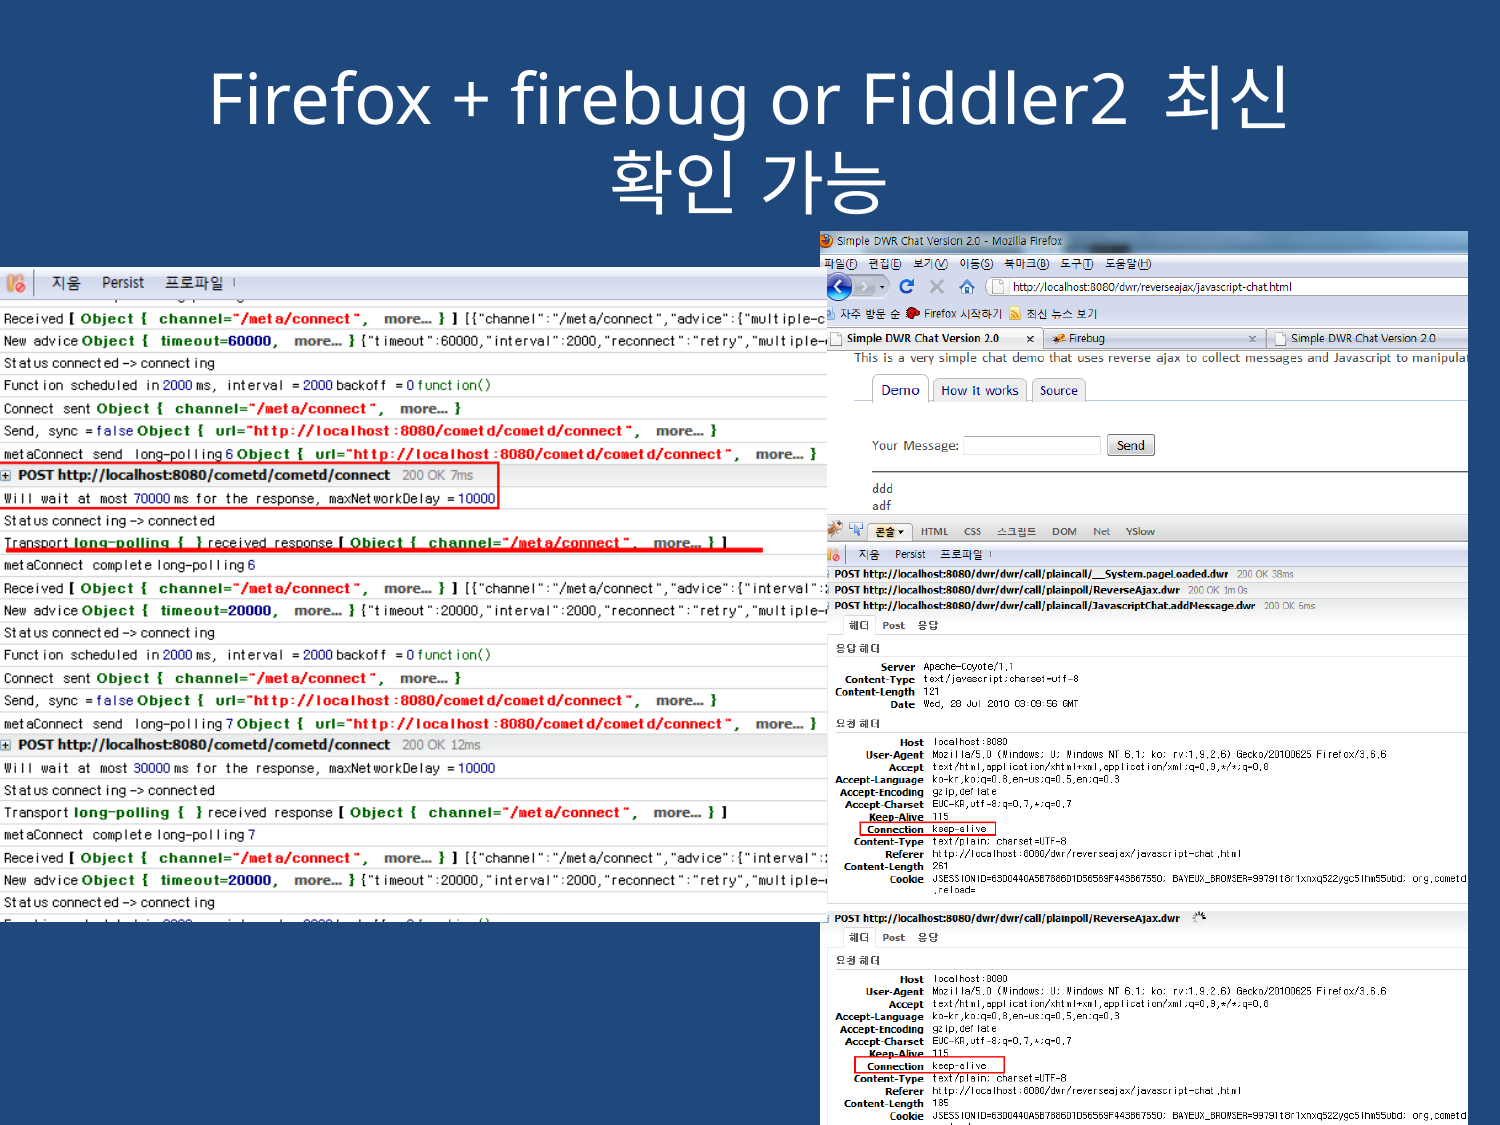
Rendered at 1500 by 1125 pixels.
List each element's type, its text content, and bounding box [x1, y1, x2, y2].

title Firefox + firebug or Fiddler2 최신 확인 가능 [75, 45, 1425, 233]
picture [0, 231, 1468, 1125]
